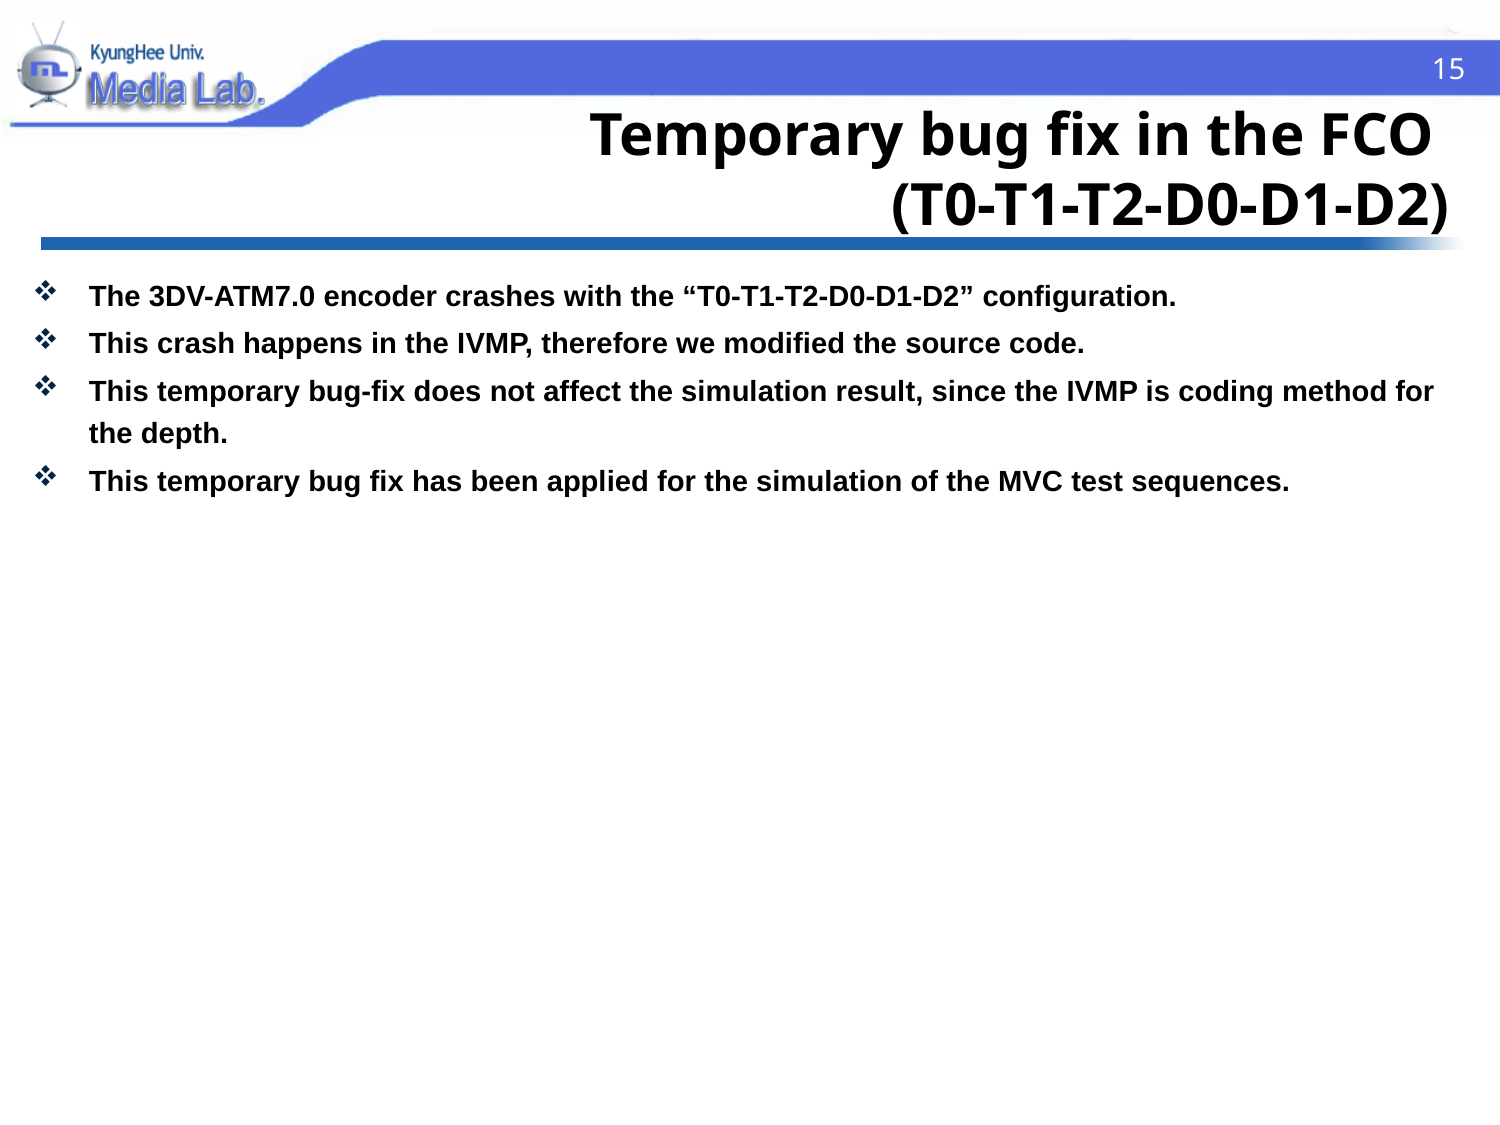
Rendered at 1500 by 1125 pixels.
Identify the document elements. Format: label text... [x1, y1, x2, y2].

picture [0, 0, 1500, 138]
picture [41, 237, 1500, 250]
list The 3DV-ATM7.0 encoder crashes with the “T0-T1-T2-D0-D1-D2” configuration. This crash happens in the IVMP, therefore we modified the source code. This temporary bug-fix does not affect the simulation result, since the IVMP is coding method for the depth. This temporary bug fix has been applied for the simulation of the MVC test sequences. [17, 262, 1483, 1107]
slide_number 15 [1403, 42, 1481, 93]
title Temporary bug fix in the FCO (T0-T1-T2-D0-D1-D2) [312, 101, 1465, 233]
